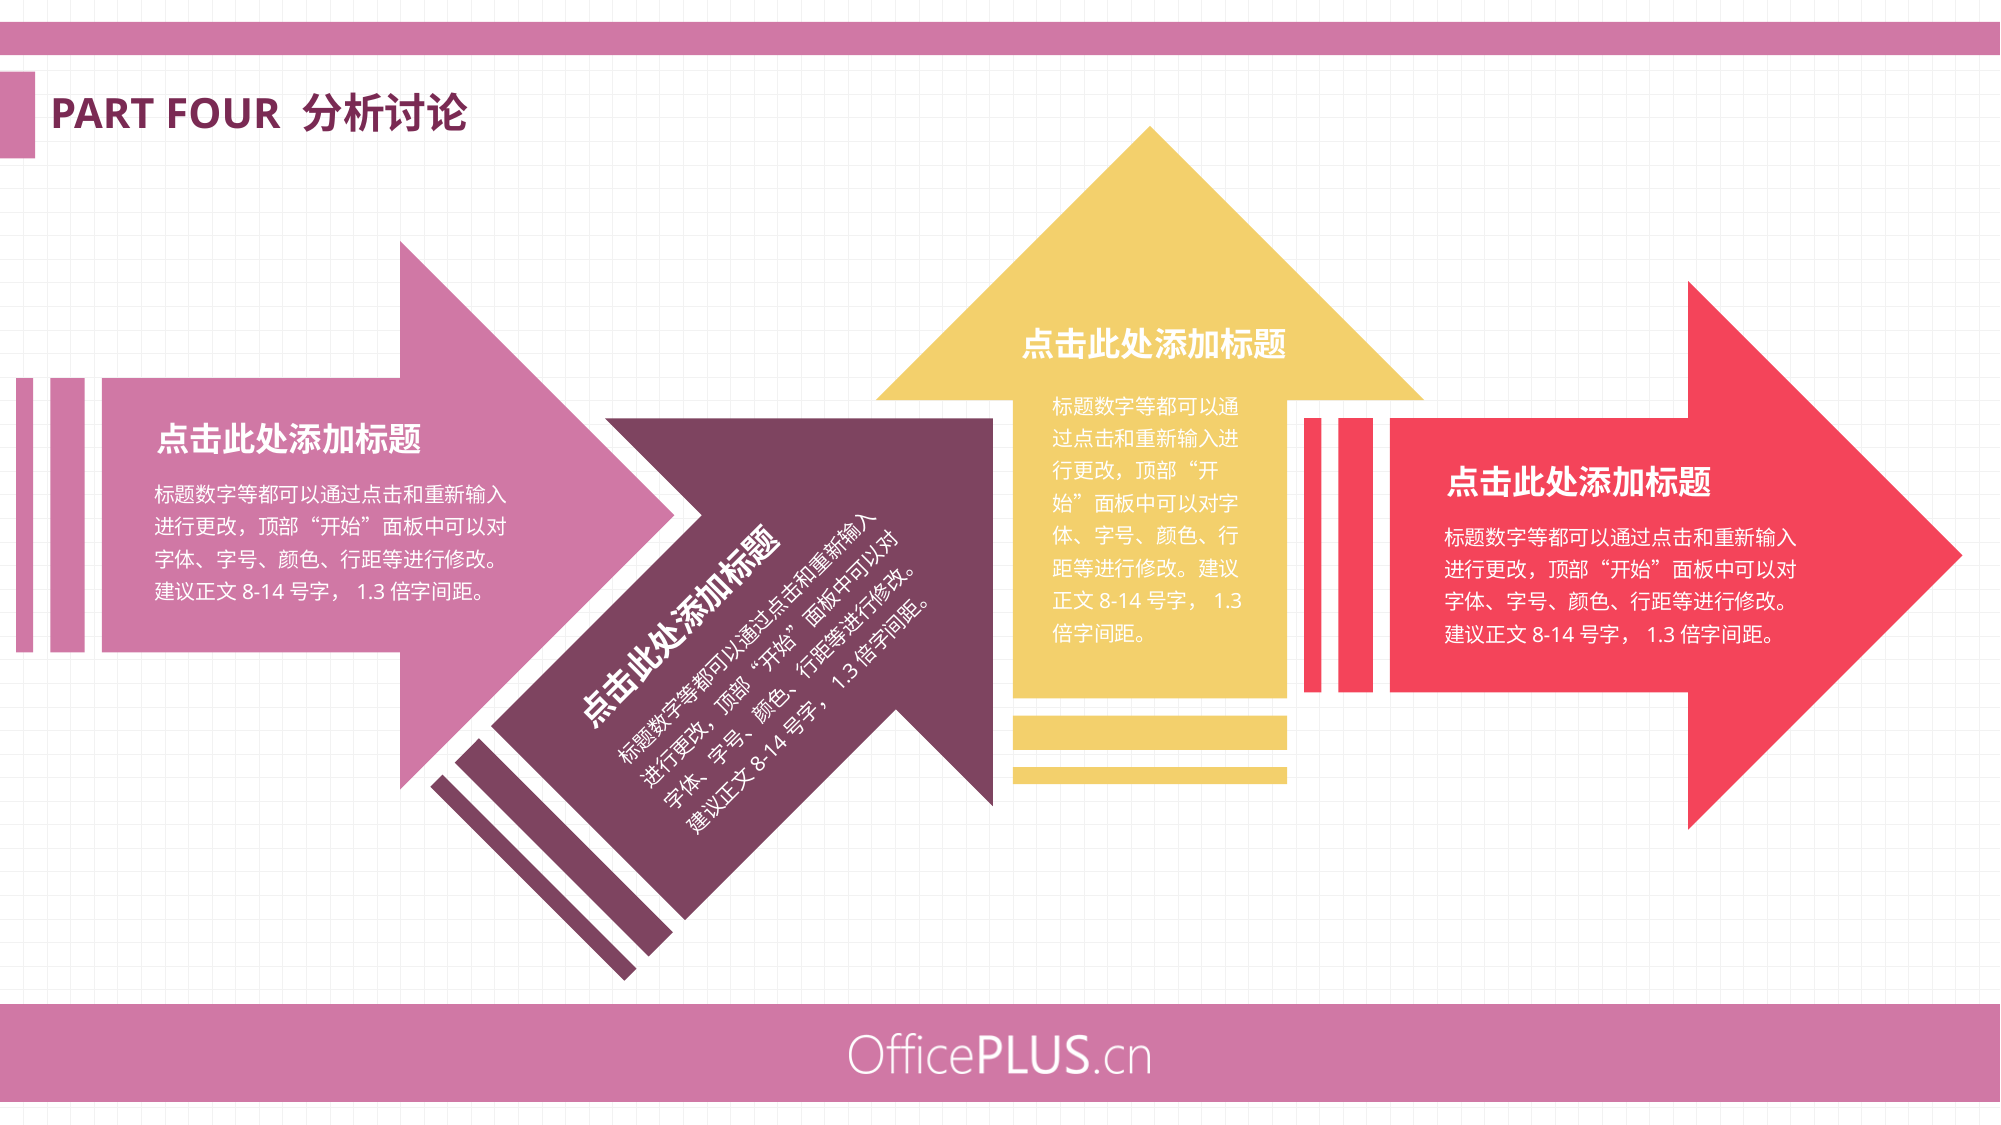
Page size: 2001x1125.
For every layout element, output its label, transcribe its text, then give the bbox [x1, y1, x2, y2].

text_box [15, 377, 34, 653]
text_box 标题数字等都可以通过点击和重新输入进行更改，顶部“开始”面板中可以对字体、字号、颜色、行距等进行修改。建议正文8-14号字，1.3倍字间距。 [592, 471, 975, 854]
text_box [49, 377, 86, 653]
list PART FOUR 分析讨论 [34, 70, 835, 159]
text_box [489, 417, 994, 922]
text_box 点击此处添加标题 [1431, 441, 1728, 509]
text_box [1012, 715, 1288, 751]
text_box [1337, 417, 1374, 693]
text_box [873, 124, 1427, 700]
text_box 标题数字等都可以通过点击和重新输入进行更改，顶部“开始”面板中可以对字体、字号、颜色、行距等进行修改。建议正文8-14号字，1.3倍字间距。 [1037, 378, 1264, 653]
text_box 点击此处添加标题 [1006, 303, 1303, 371]
text_box [1012, 766, 1288, 785]
text_box [453, 736, 675, 958]
picture [849, 1033, 1150, 1074]
text_box 标题数字等都可以通过点击和重新输入进行更改，顶部“开始”面板中可以对字体、字号、颜色、行距等进行修改。建议正文8-14号字，1.3倍字间距。 [1429, 509, 1826, 654]
text_box [100, 238, 676, 793]
text_box 标题数字等都可以通过点击和重新输入进行更改，顶部“开始”面板中可以对字体、字号、颜色、行距等进行修改。建议正文8-14号字，1.3倍字间距。 [139, 466, 536, 612]
text_box [1303, 417, 1322, 693]
text_box 点击此处添加标题 [545, 493, 802, 750]
text_box 点击此处添加标题 [141, 399, 438, 466]
text_box [428, 773, 638, 983]
text_box [1388, 278, 1964, 833]
